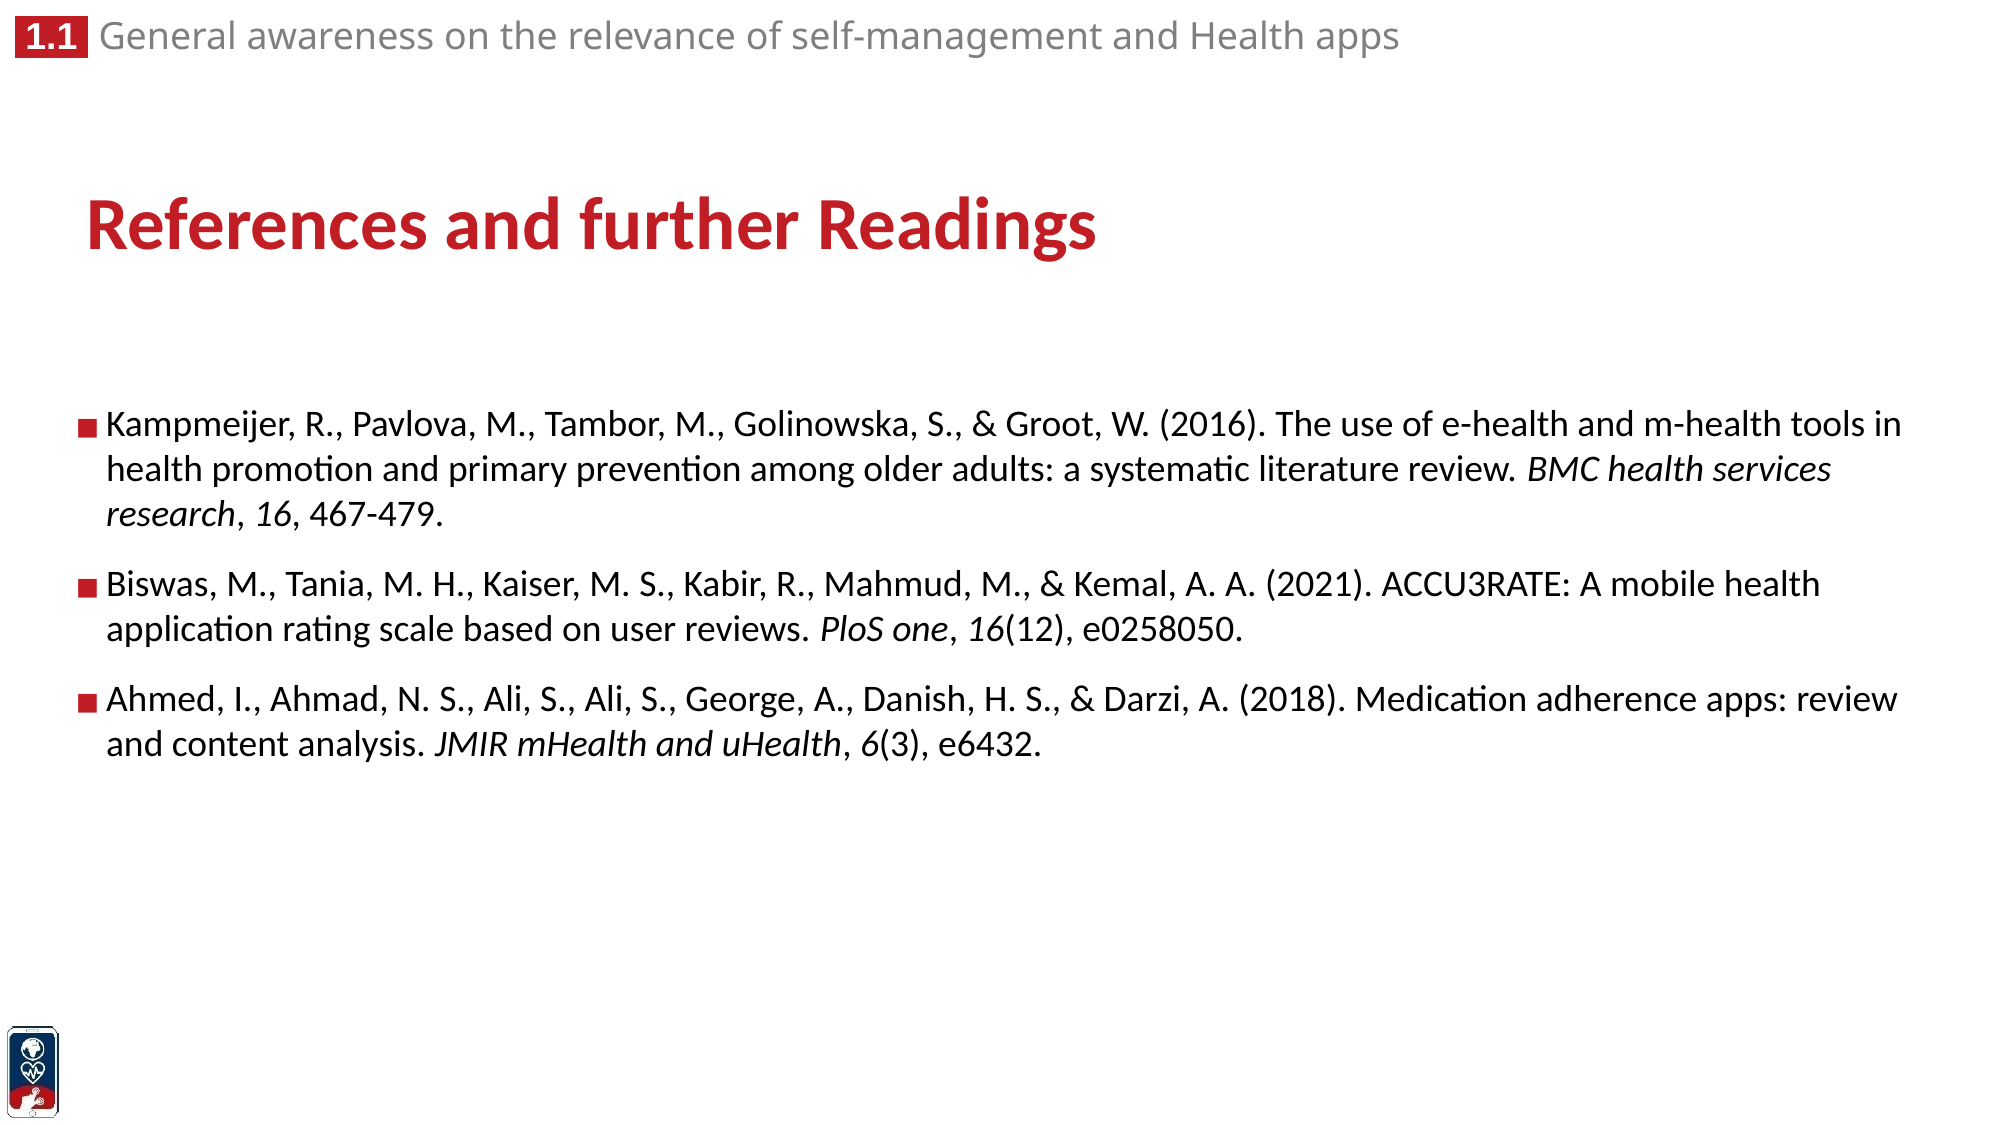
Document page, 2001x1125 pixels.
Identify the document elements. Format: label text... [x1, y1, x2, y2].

text_box Kampmeijer, R., Pavlova, M., Tambor, M., Golinowska, S., & Groot, W. (2016). The use of e-health and m-health tools in health promotion and primary prevention among older adults: a systematic literature review. BMC health services research, 16, 467-479. Biswas, M., Tania, M. H., Kaiser, M. S., Kabir, R., Mahmud, M., & Kemal, A. A. (2021). ACCU3RATE: A mobile health application rating scale based on user reviews. PloS one, 16(12), e0258050. Ahmed, I., Ahmad, N. S., Ali, S., Ali, S., George, A., Danish, H. S., & Darzi, A. (2018). Medication adherence apps: review and content analysis. JMIR mHealth and uHealth, 6(3), e6432. [53, 391, 1961, 891]
picture [7, 1026, 59, 1118]
text_box References and further Readings [71, 175, 1886, 276]
